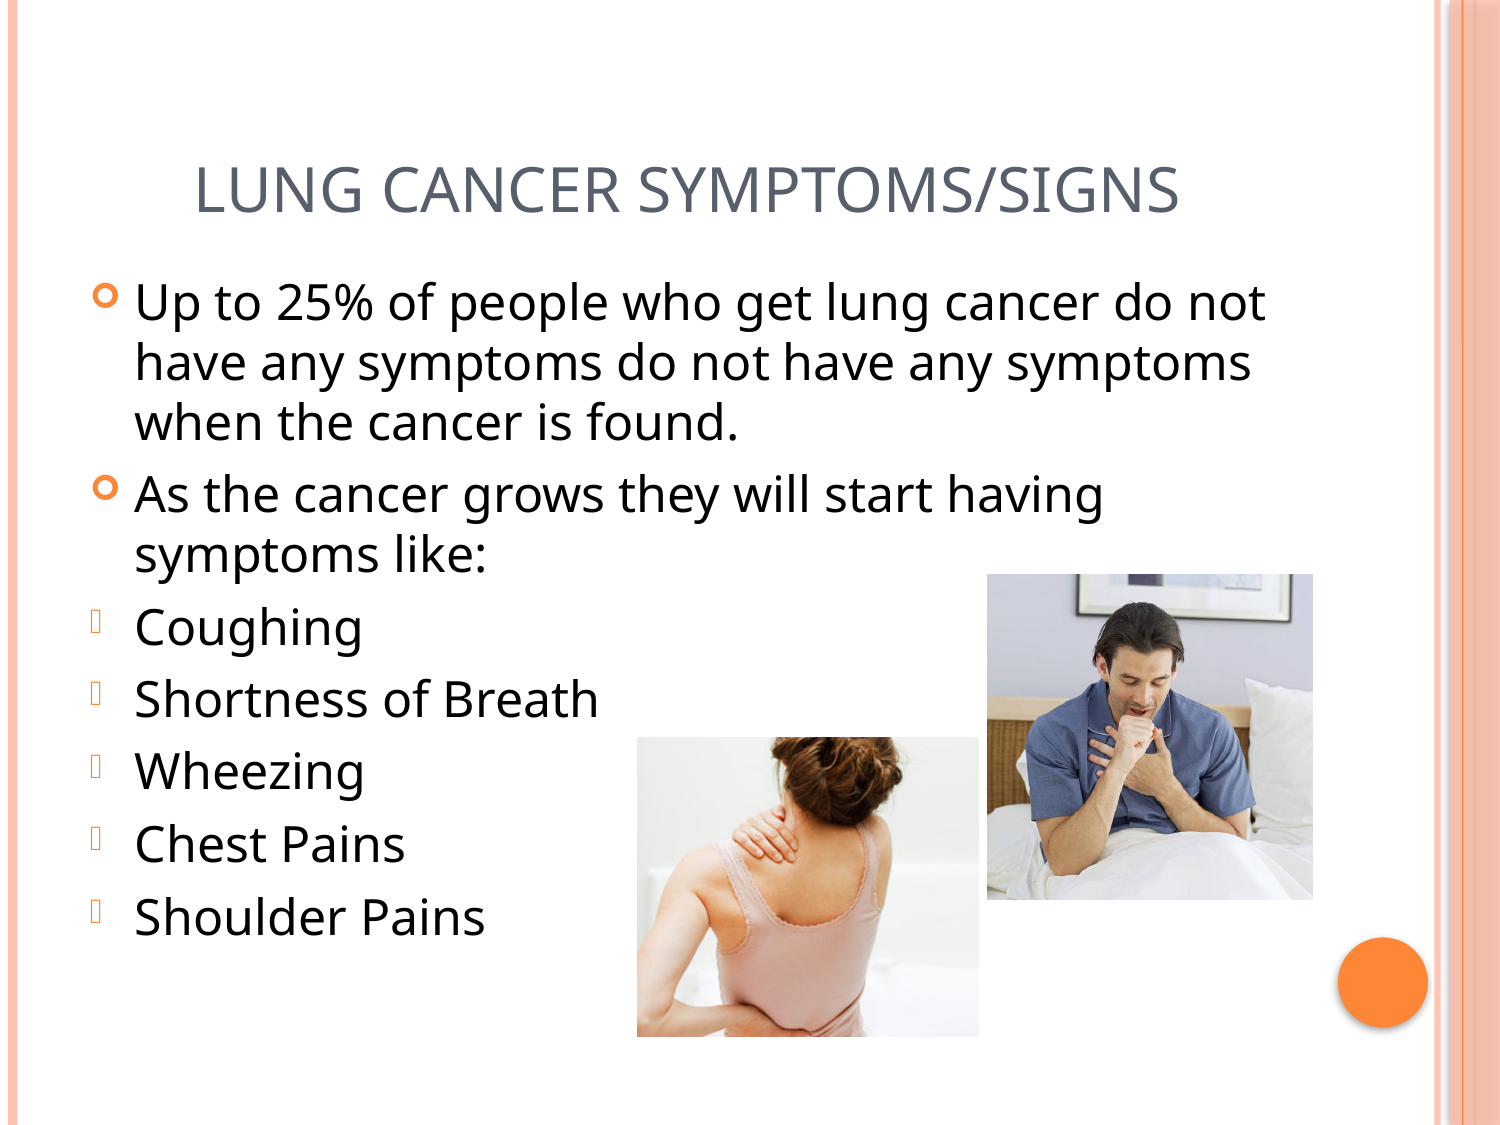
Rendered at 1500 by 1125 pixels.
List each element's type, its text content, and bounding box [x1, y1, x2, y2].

picture [636, 736, 980, 1037]
list Up to 25% of people who get lung cancer do not have any symptoms do not have any symptoms when the cancer is found. As the cancer grows they will start having symptoms like: Coughing Shortness of Breath Wheezing Chest Pains Shoulder Pains [75, 262, 1300, 1062]
picture [986, 574, 1313, 901]
title Lung Cancer Symptoms/Signs [75, 45, 1300, 233]
